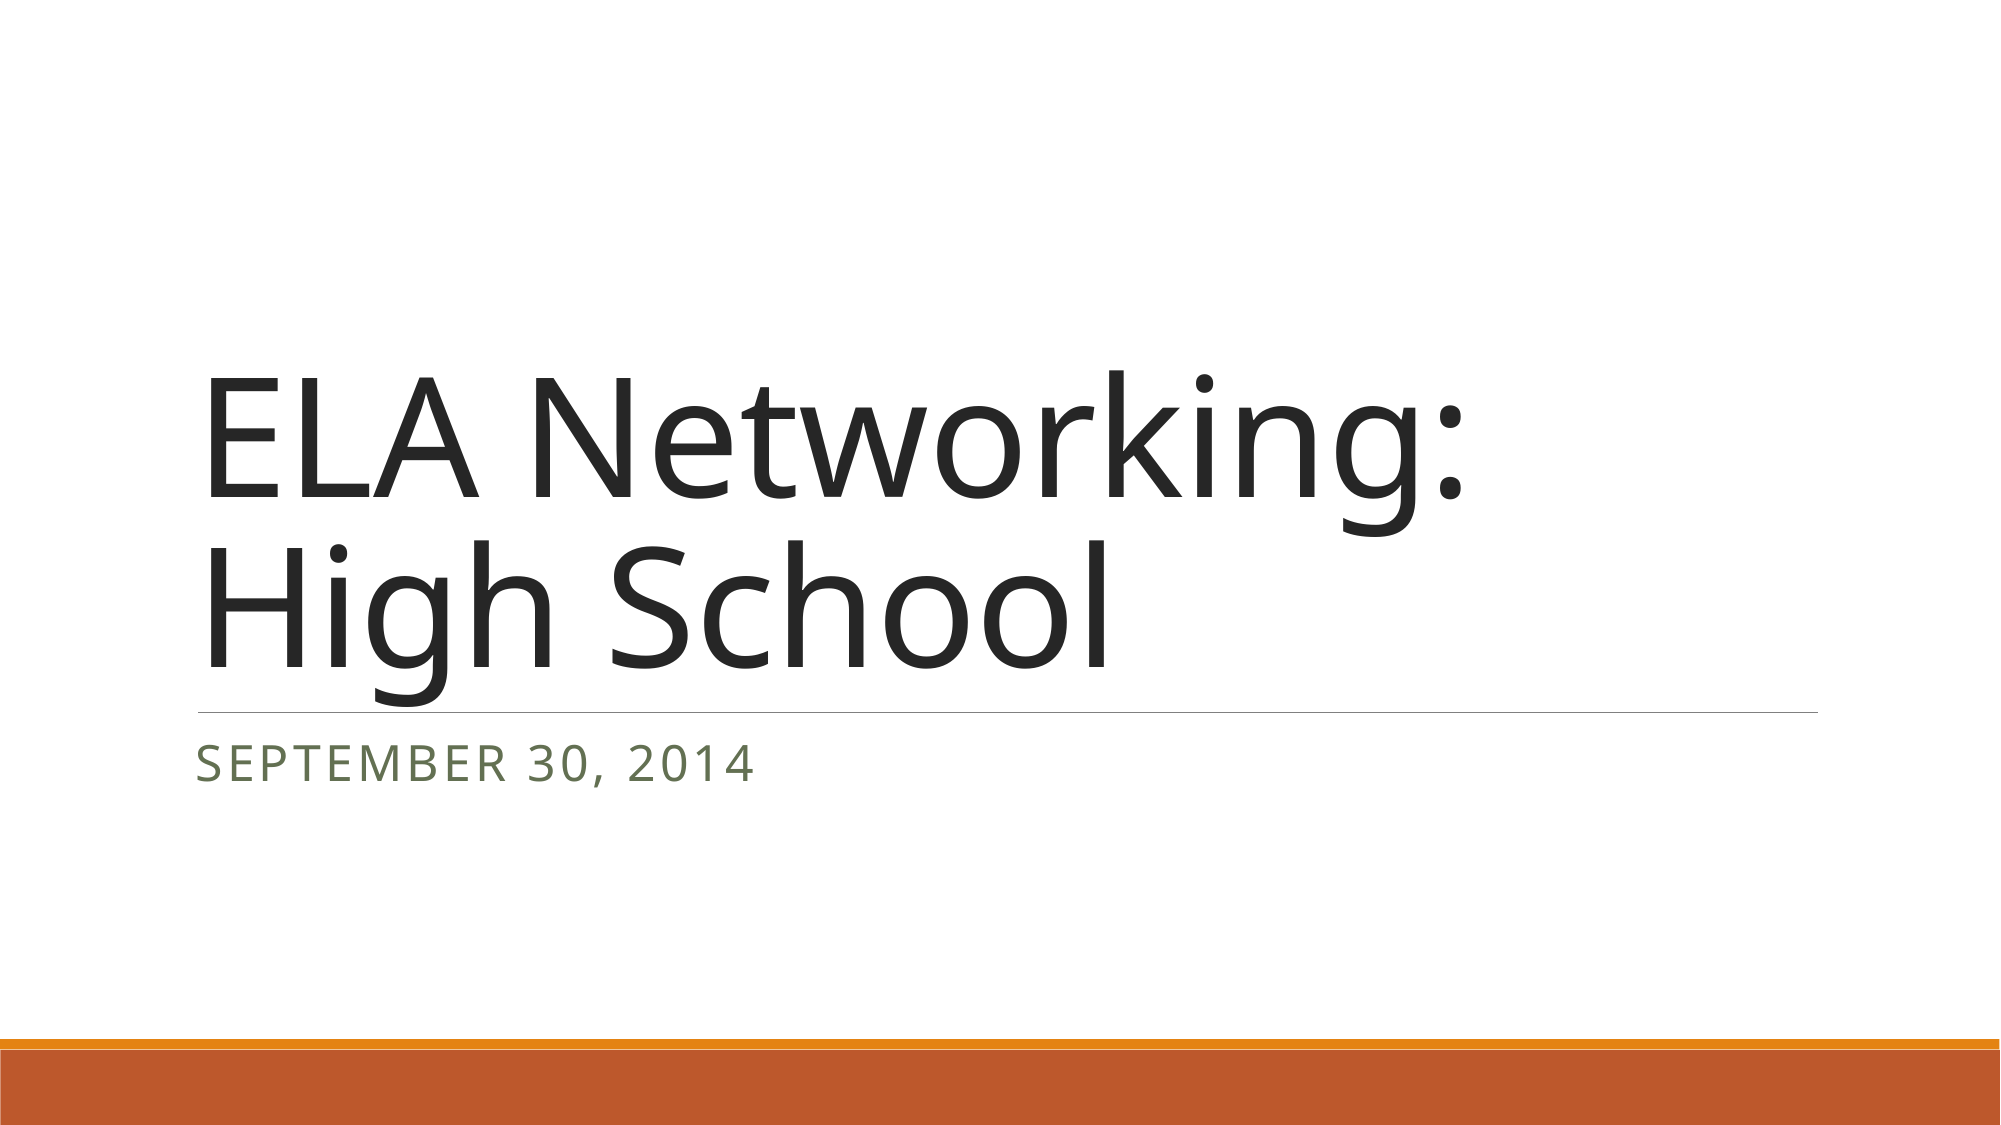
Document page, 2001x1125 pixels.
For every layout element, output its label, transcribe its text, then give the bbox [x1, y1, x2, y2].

title ELA Networking: High School [180, 124, 1830, 710]
subtitle September 30, 2014 [180, 730, 1831, 919]
